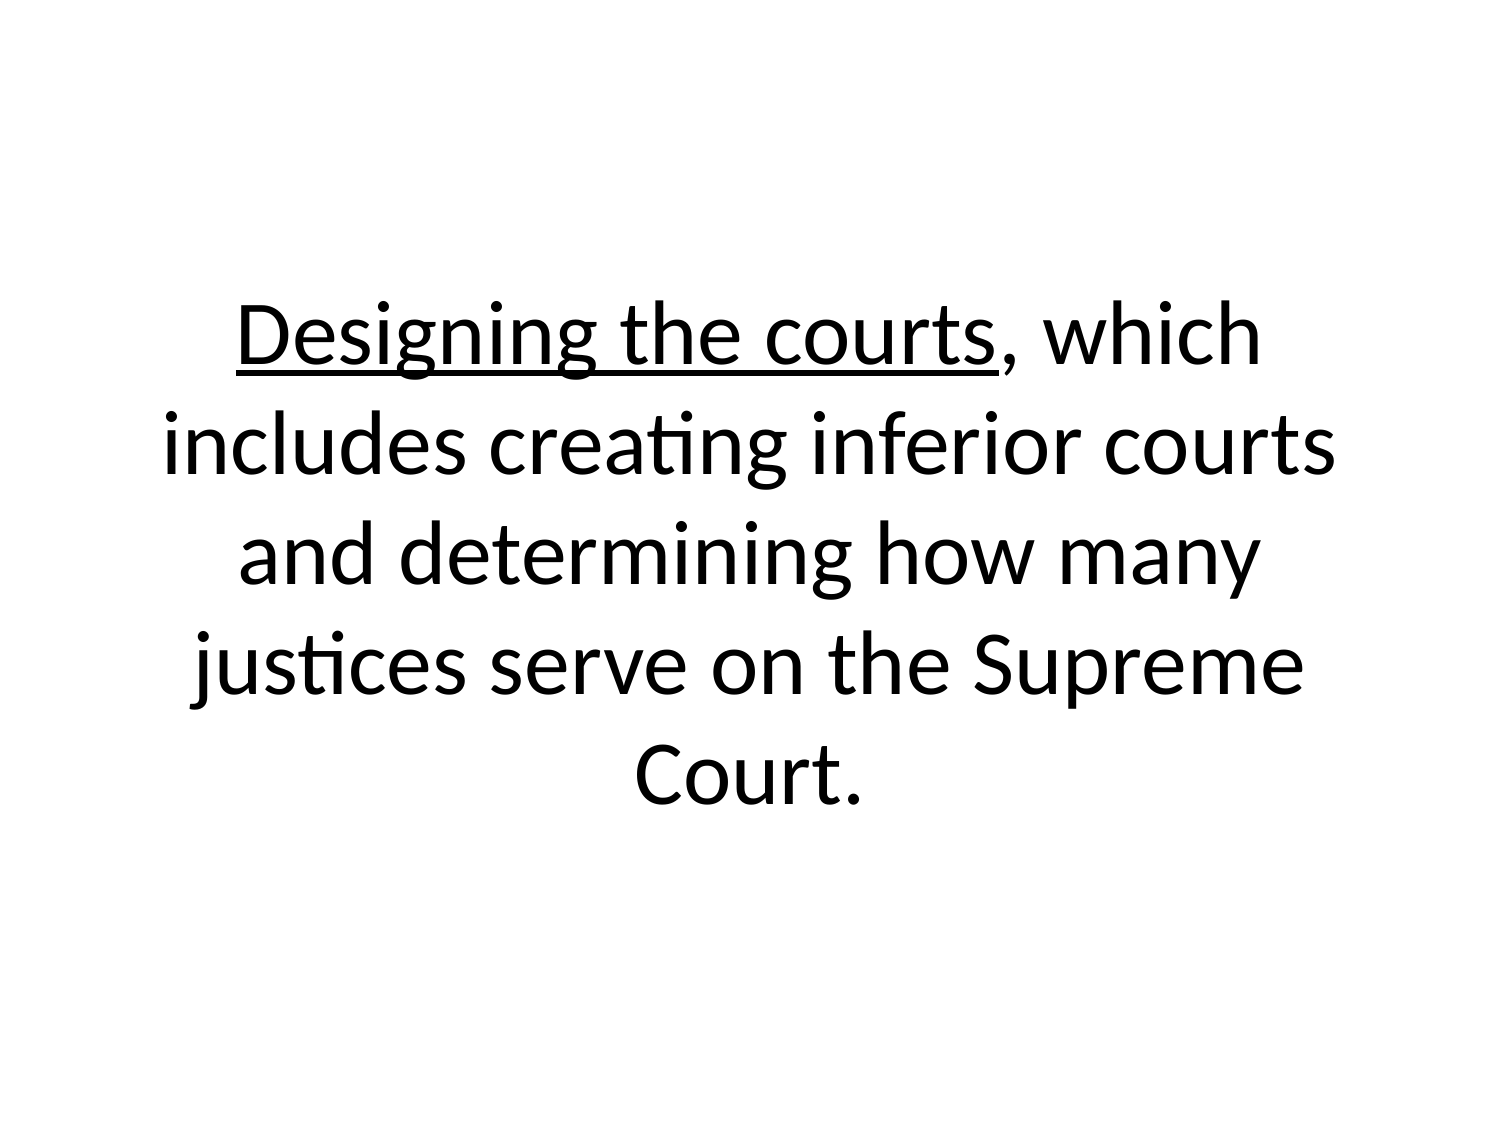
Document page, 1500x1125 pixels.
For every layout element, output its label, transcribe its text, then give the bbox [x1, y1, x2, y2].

title Designing the courts, which includes creating inferior courts and determining how many justices serve on the Supreme Court. [74, 44, 1426, 1051]
